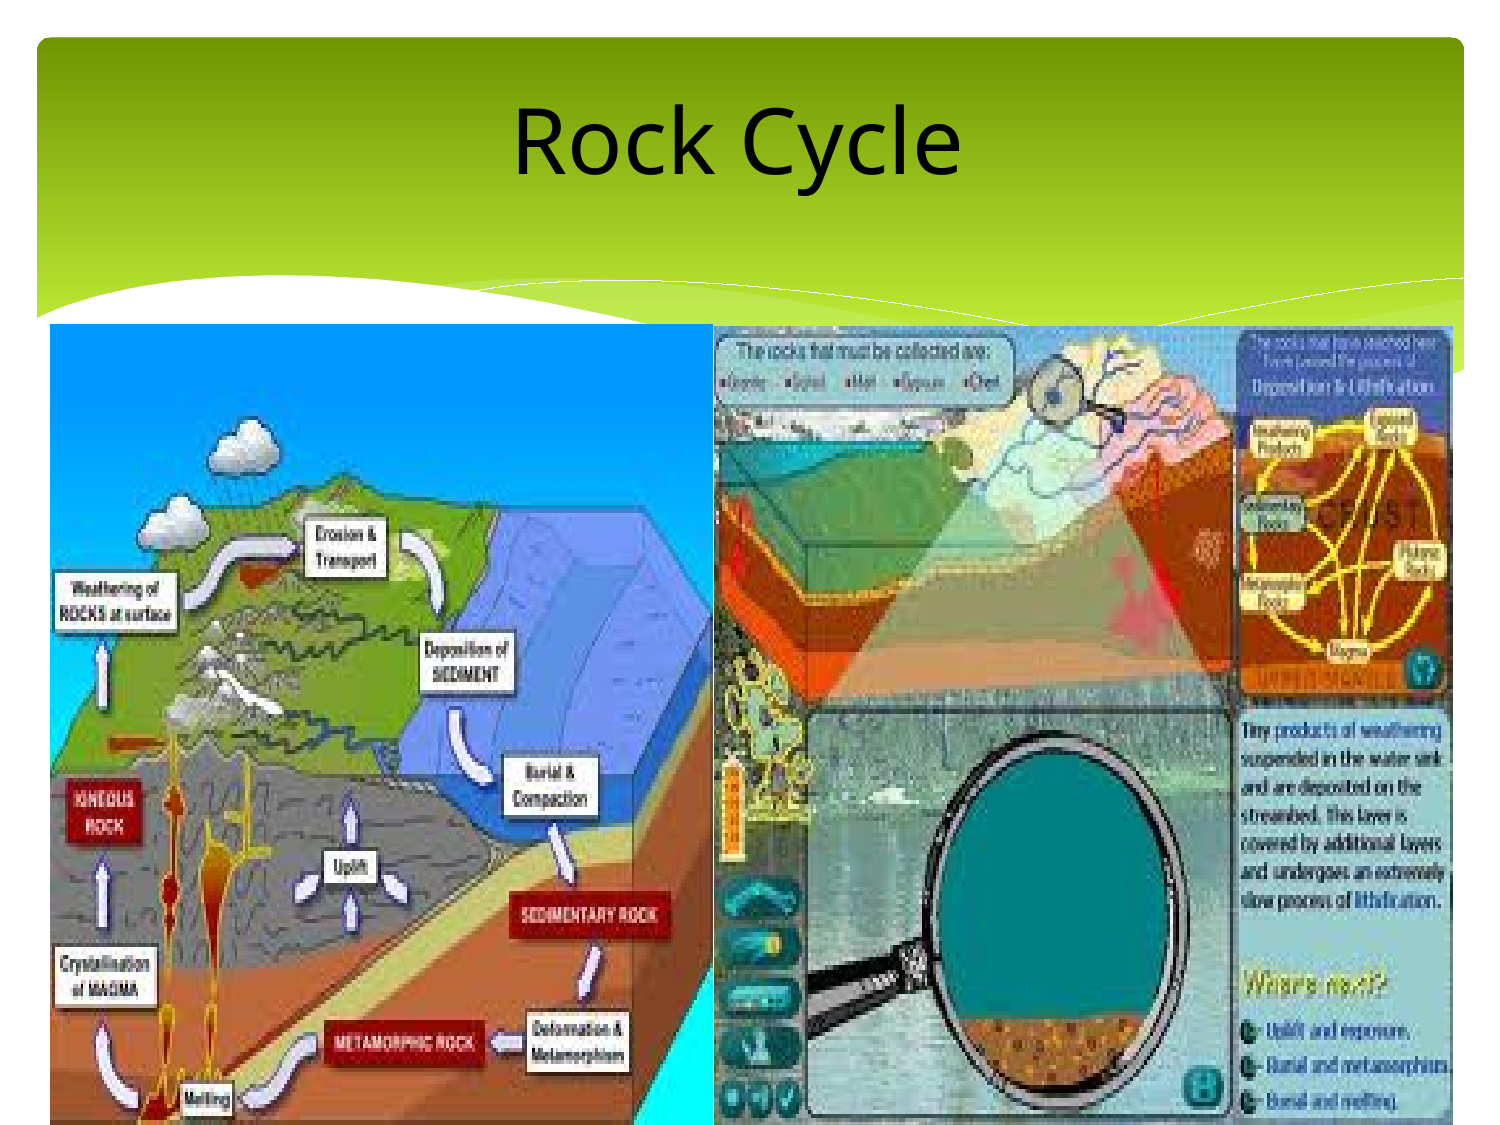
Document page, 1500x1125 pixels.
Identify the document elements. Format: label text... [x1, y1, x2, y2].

picture [714, 325, 1453, 1125]
title Rock Cycle [62, 37, 1413, 238]
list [49, 324, 713, 1125]
